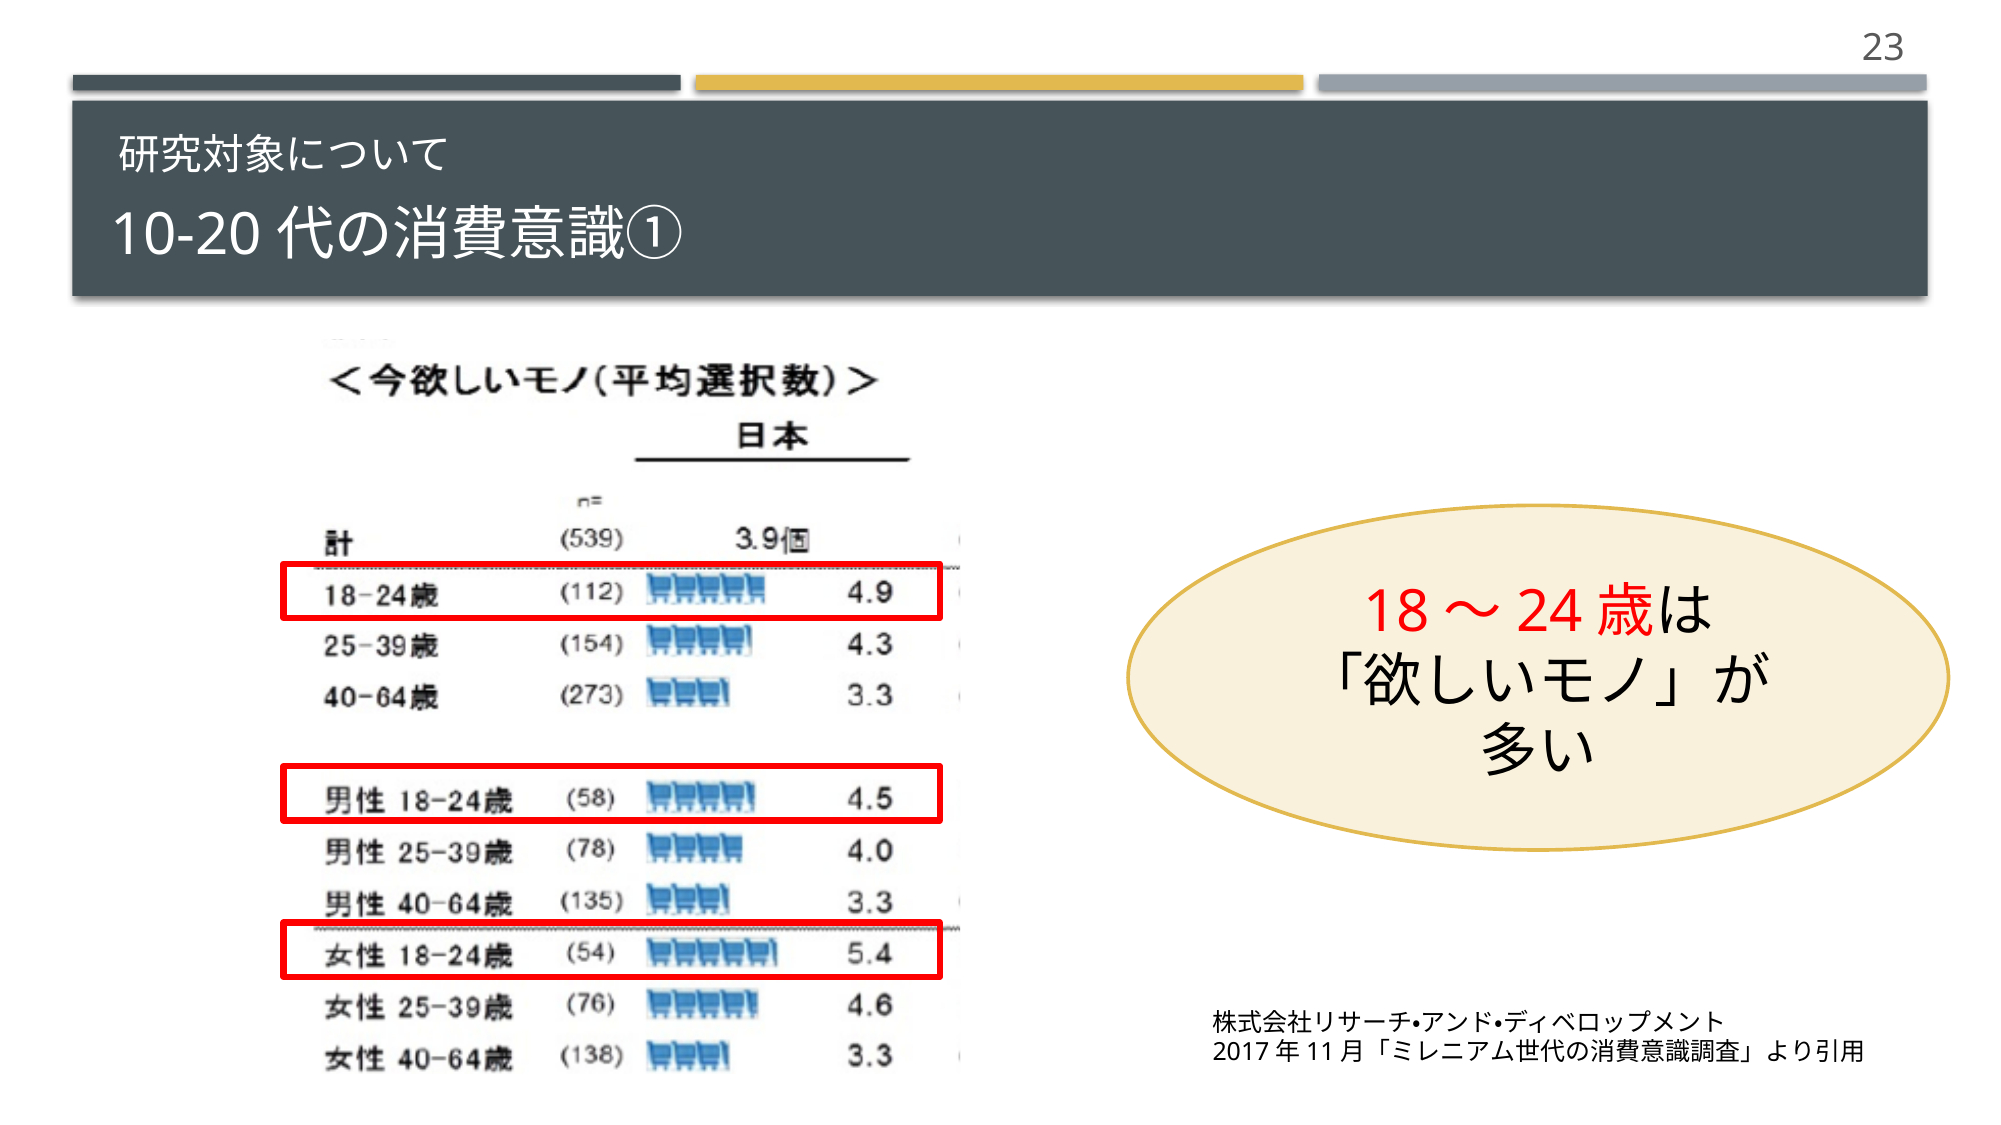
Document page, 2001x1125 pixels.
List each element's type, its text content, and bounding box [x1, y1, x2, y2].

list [262, 338, 961, 1075]
text_box 株式会社リサーチ・アンド・ディベロップメント​ 2017年11月「ミレニアム世代の消費意識調査」より引用​ [1197, 998, 2000, 1074]
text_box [283, 563, 941, 978]
slide_number 23 [1747, 19, 1920, 79]
title 10-20代の消費意識① [95, 185, 1353, 274]
text_box 研究対象について [103, 120, 649, 185]
text_box 18～24歳は 「欲しいモノ」が 多い [1126, 503, 1951, 852]
